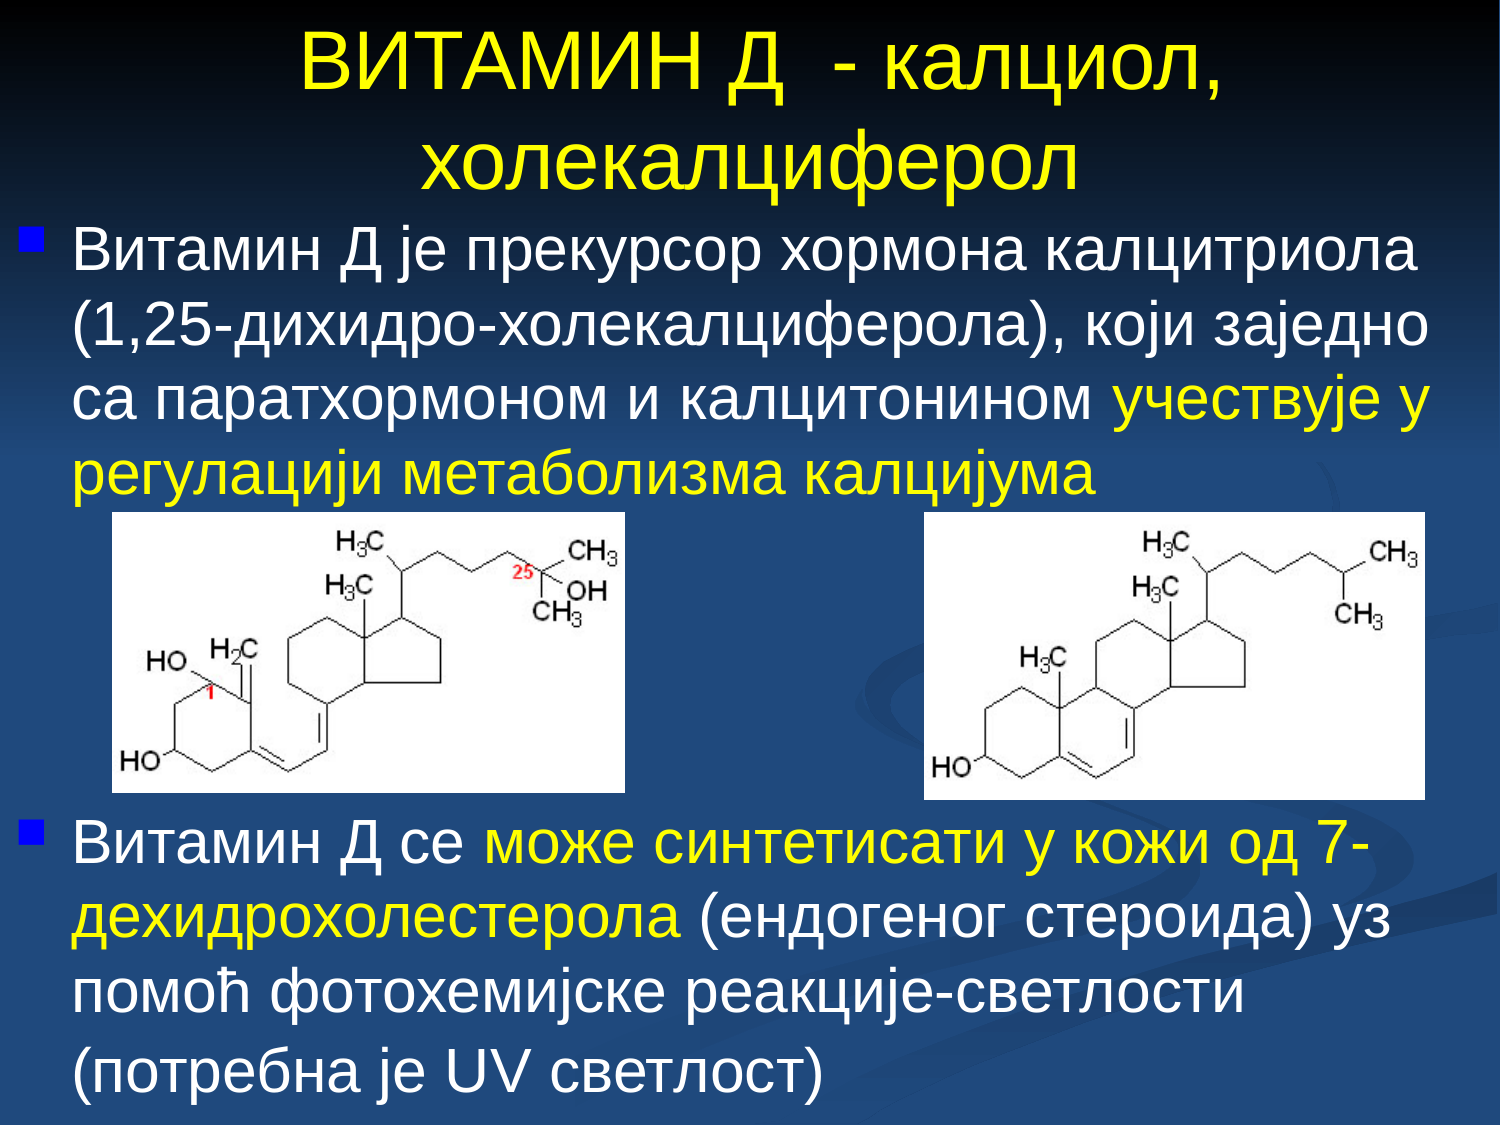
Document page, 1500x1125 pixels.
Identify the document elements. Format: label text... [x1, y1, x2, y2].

list Витамин Д је прекурсор хормона калцитриола (1,25-дихидро-холекалциферола), који заједно са паратхормоном и калцитонином учествује у регулацији метаболизма калцијума Витамин Д се може синтетисати у кожи од 7-дехидрохолестерола (ендогеног стероида) уз помоћ фотохемијске реакције-светлости (потребна је UV светлост) [0, 200, 1500, 1125]
picture [924, 512, 1426, 801]
title ВИТАМИН Д - калциол, холекалциферол [24, 50, 1500, 163]
picture [112, 512, 626, 793]
